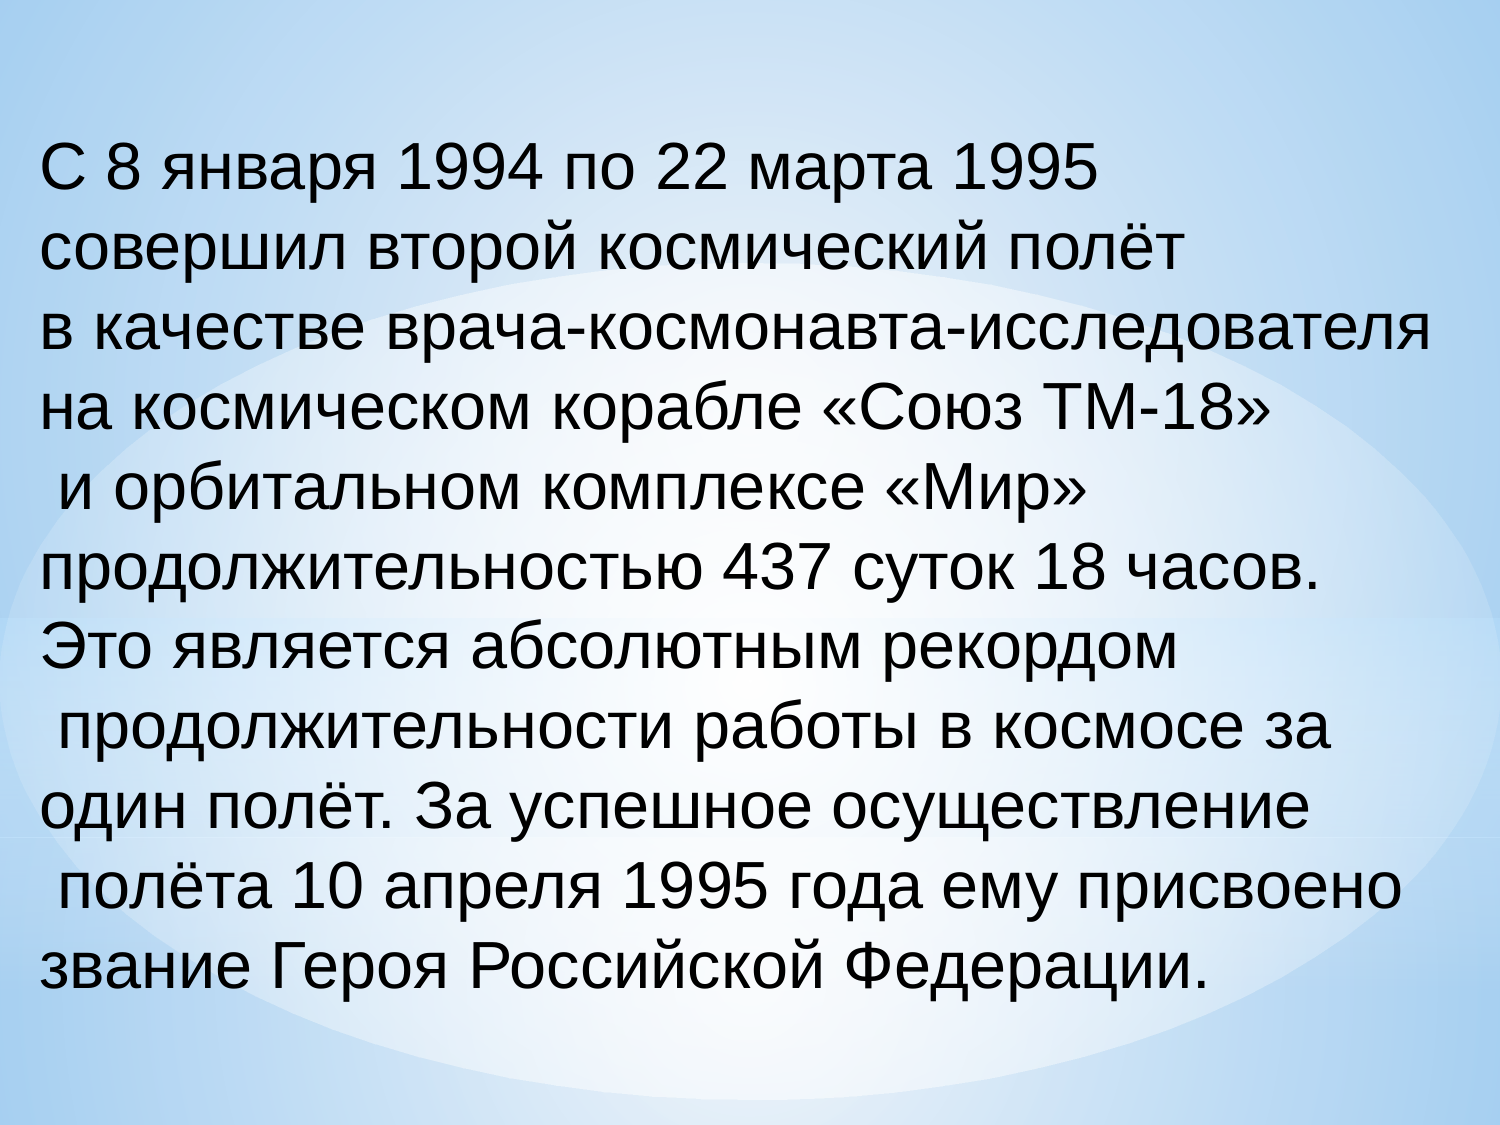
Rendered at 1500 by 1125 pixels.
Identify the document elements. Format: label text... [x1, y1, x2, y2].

text_box С 8 января 1994 по 22 марта 1995 совершил второй космический полёт в качестве врача-космонавта-исследователя на космическом корабле «Союз ТМ-18» и орбитальном комплексе «Мир» продолжительностью 437 суток 18 часов. Это является абсолютным рекордом продолжительности работы в космосе за один полёт. За успешное осуществление полёта 10 апреля 1995 года ему присвоено звание Героя Российской Федерации. [24, 115, 1468, 1010]
